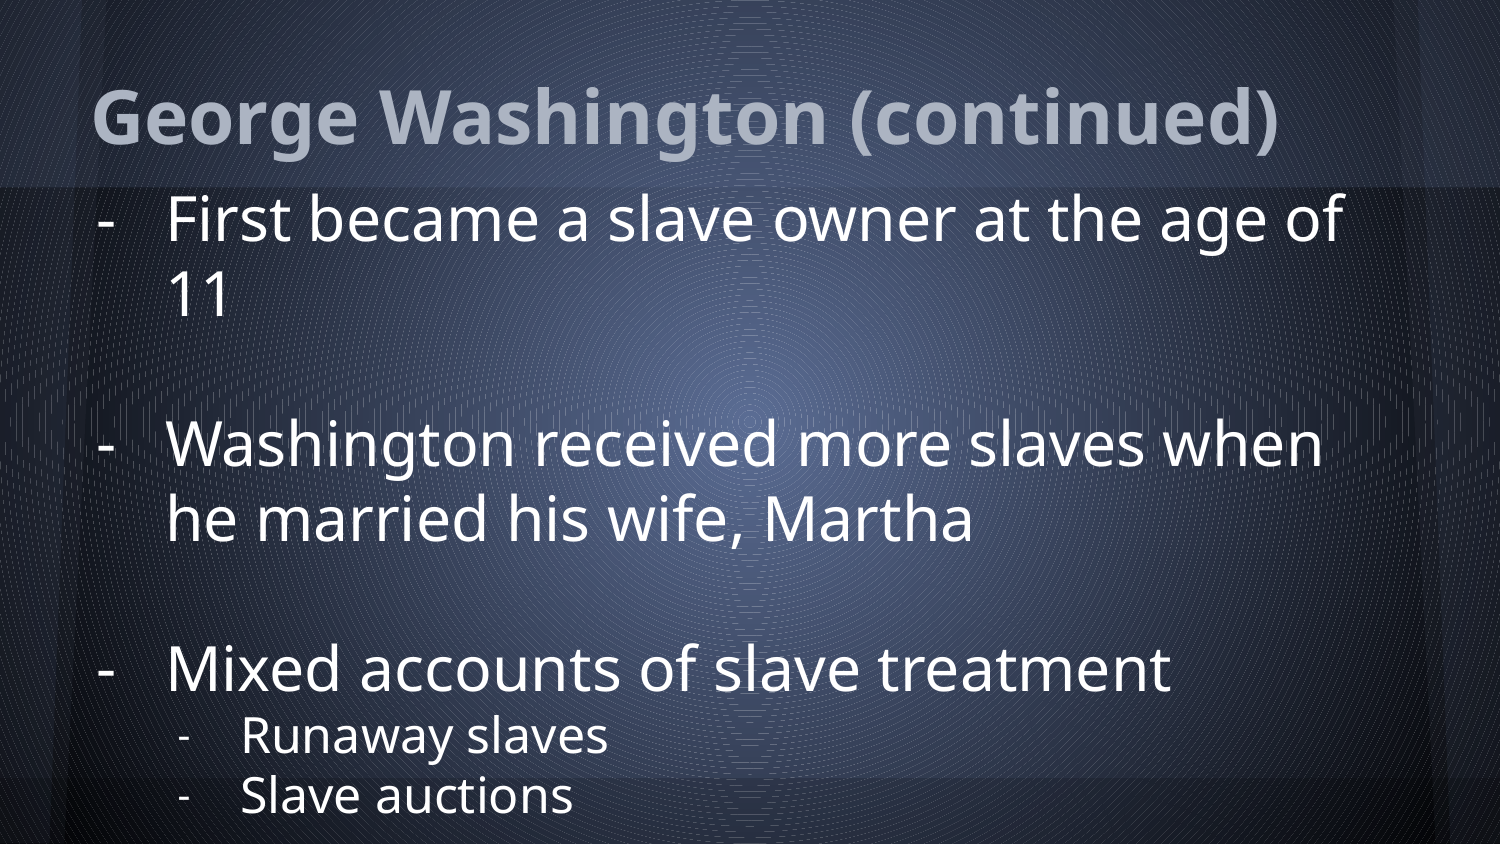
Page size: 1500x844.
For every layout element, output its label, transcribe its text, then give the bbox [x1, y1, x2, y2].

title George Washington (continued) [75, 33, 1425, 164]
list First became a slave owner at the age of 11 Washington received more slaves when he married his wife, Martha Mixed accounts of slave treatment Runaway slaves Slave auctions [75, 164, 1425, 776]
